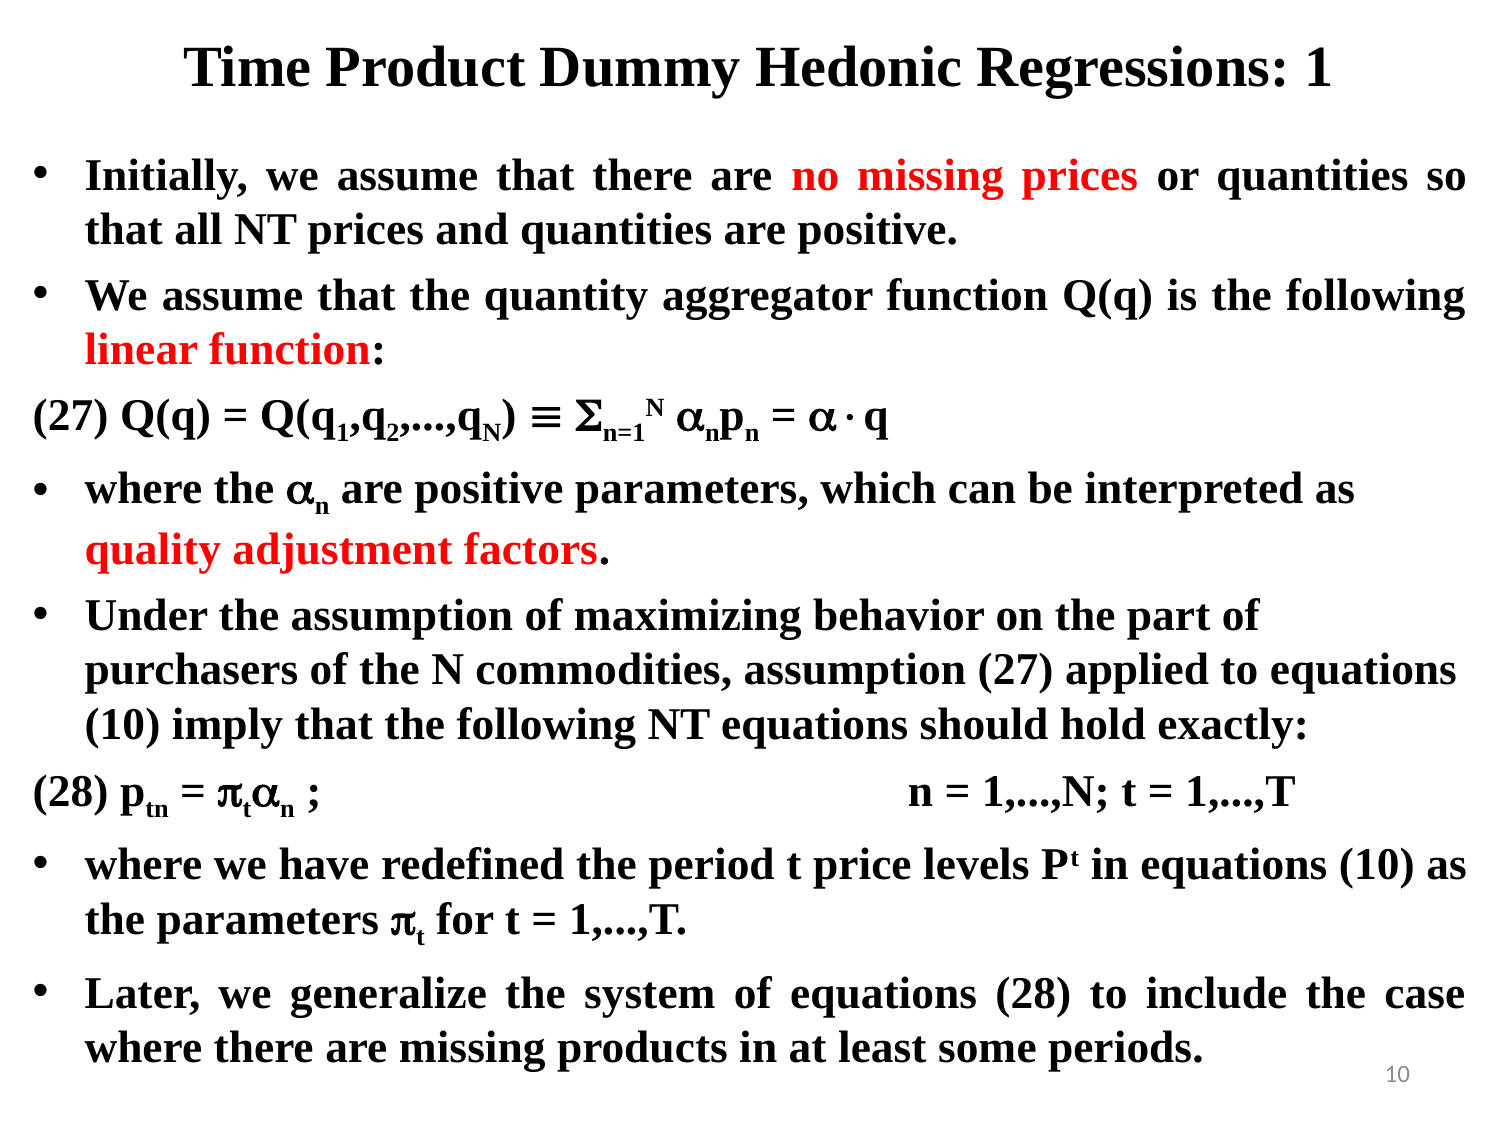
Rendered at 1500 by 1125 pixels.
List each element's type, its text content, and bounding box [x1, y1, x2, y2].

title Time Product Dummy Hedonic Regressions: 1 [17, 0, 1500, 126]
list Initially, we assume that there are no missing prices or quantities so that all NT prices and quantities are positive. We assume that the quantity aggregator function Q(q) is the following linear function: (27) Q(q) = Q(q1,q2,...,qN)  n=1N npn = q where the n are positive parameters, which can be interpreted as quality adjustment factors. Under the assumption of maximizing behavior on the part of purchasers of the N commodities, assumption (27) applied to equations (10) imply that the following NT equations should hold exactly: (28) ptn = tn ; n = 1,...,N; t = 1,...,T where we have redefined the period t price levels Pt in equations (10) as the parameters t for t = 1,...,T. Later, we generalize the system of equations (28) to include the case where there are missing products in at least some periods. [17, 137, 1483, 1106]
slide_number 10 [1074, 1042, 1425, 1103]
